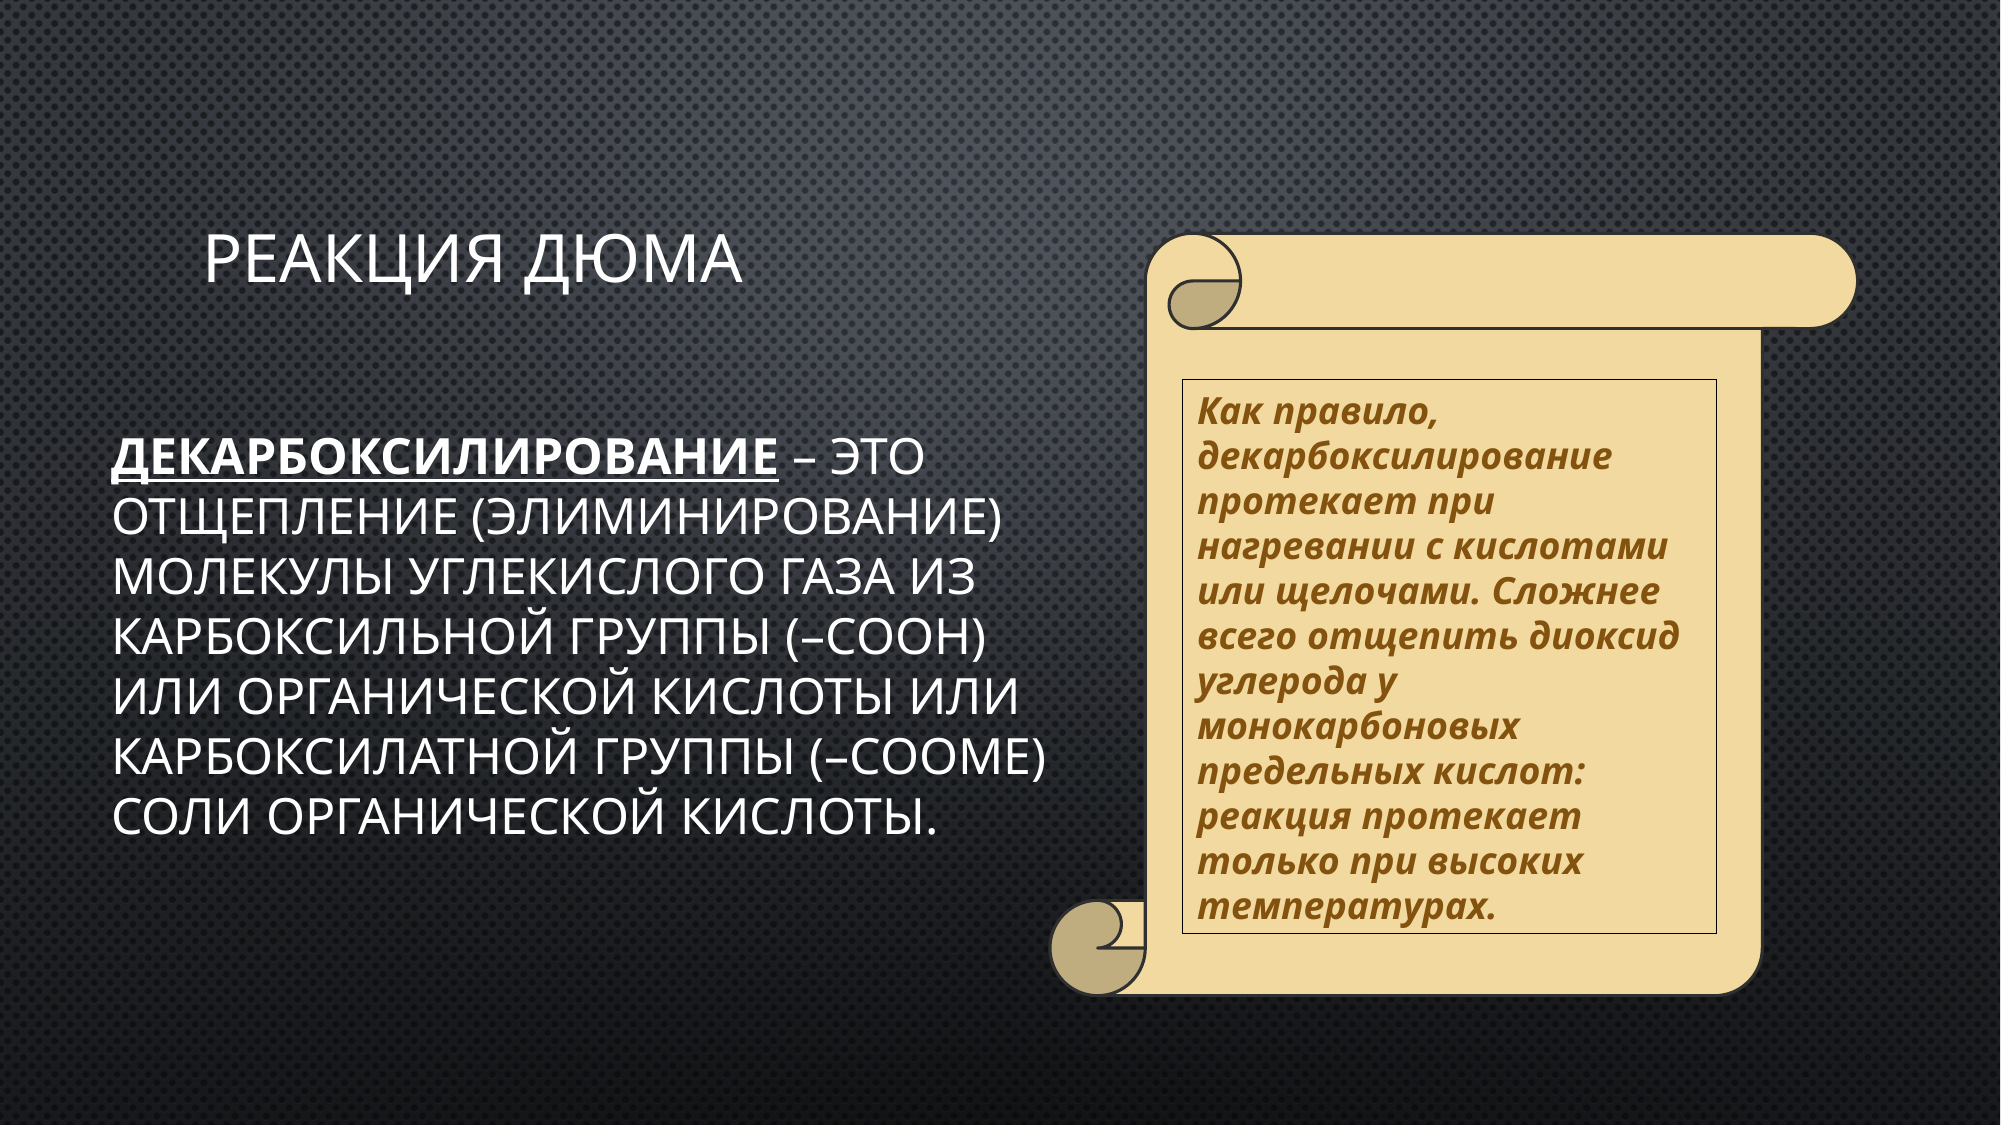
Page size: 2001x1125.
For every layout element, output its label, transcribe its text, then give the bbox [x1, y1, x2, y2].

text_box [1048, 231, 1860, 998]
text_box Как правило, декарбоксилирование протекает при нагревании с кислотами или щелочами. Сложнее всего отщепить диоксид углерода у монокарбоновых предельных кислот: реакция протекает только при высоких температурах. [1182, 379, 1717, 934]
list Декарбоксилирование – это отщепление (элиминирование) молекулы углекислого газа из карбоксильной группы (–COOH) или органической кислоты или карбоксилатной группы (–COOMe) соли органической кислоты. [96, 305, 1087, 965]
title Реакция Дюма [187, 99, 1813, 413]
